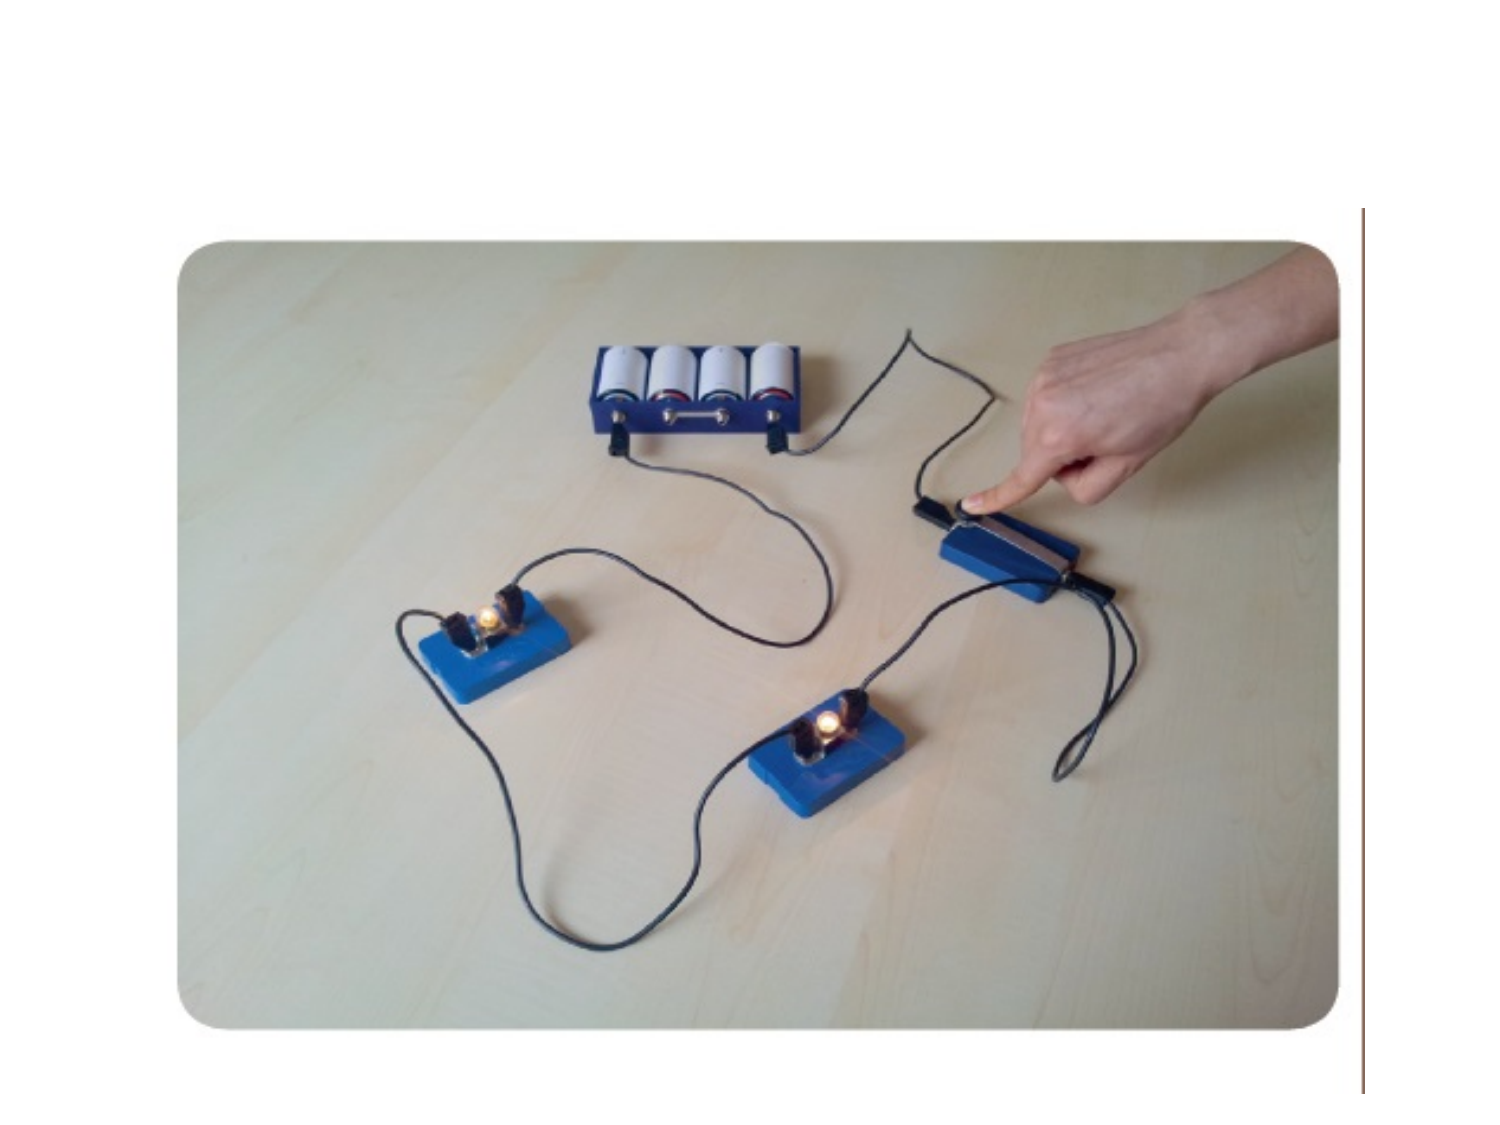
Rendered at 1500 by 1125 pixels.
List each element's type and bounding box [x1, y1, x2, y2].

list [159, 207, 1365, 1095]
